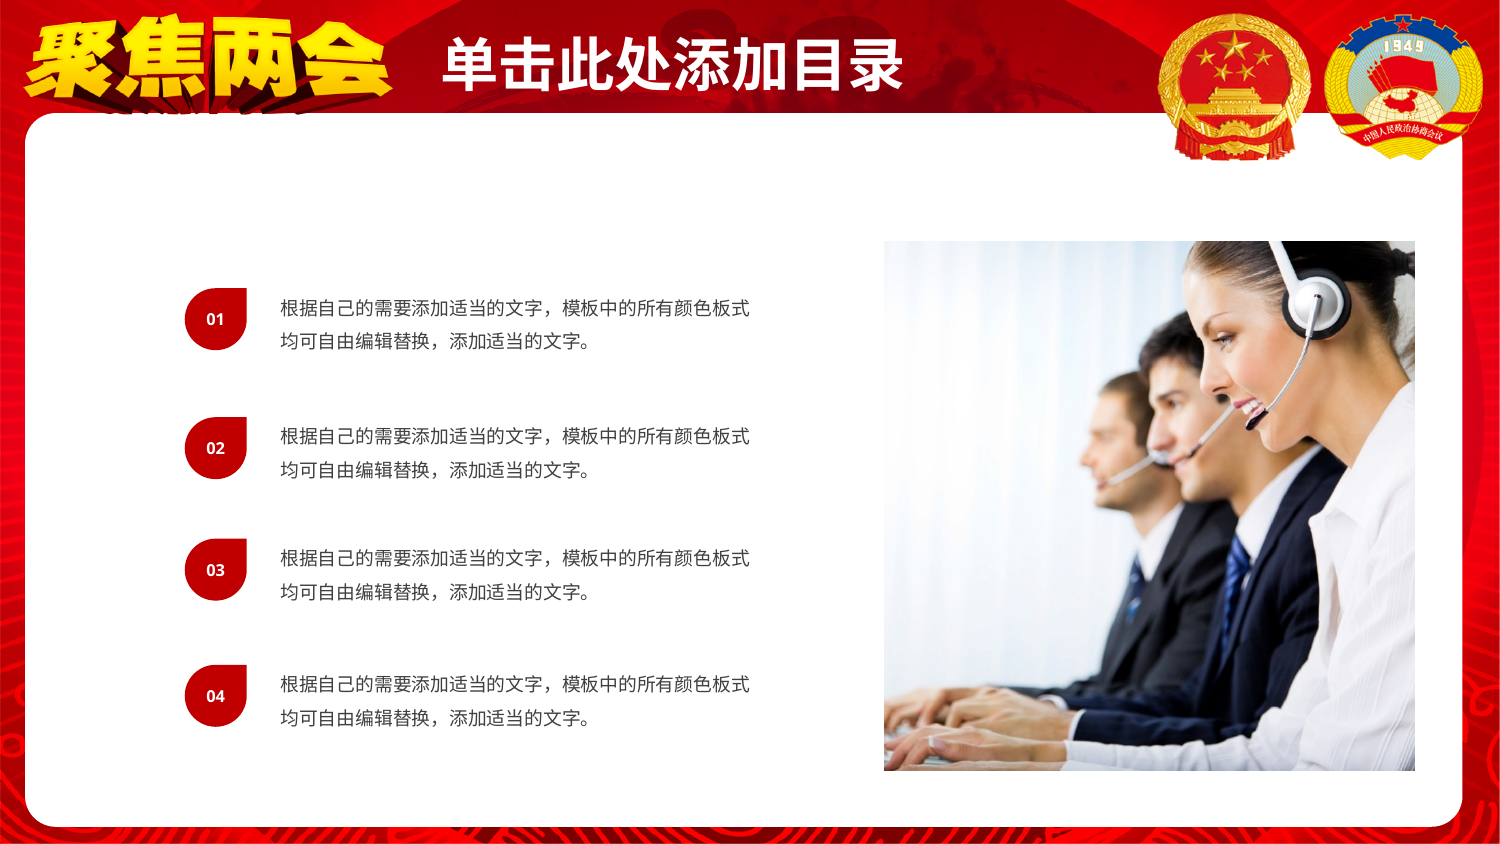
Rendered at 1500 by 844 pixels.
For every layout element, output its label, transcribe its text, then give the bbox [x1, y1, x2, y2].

text_box 根据自己的需要添加适当的文字，模板中的所有颜色板式均可自由编辑替换，添加适当的文字。 [269, 408, 775, 488]
text_box 根据自己的需要添加适当的文字，模板中的所有颜色板式均可自由编辑替换，添加适当的文字。 [269, 656, 775, 735]
picture [0, 0, 1500, 844]
text_box 03 [183, 537, 248, 602]
text_box 02 [183, 416, 248, 481]
text_box 根据自己的需要添加适当的文字，模板中的所有颜色板式均可自由编辑替换，添加适当的文字。 [269, 279, 775, 359]
text_box 根据自己的需要添加适当的文字，模板中的所有颜色板式均可自由编辑替换，添加适当的文字。 [269, 529, 775, 609]
text_box 04 [183, 663, 248, 728]
text_box 01 [183, 287, 248, 352]
